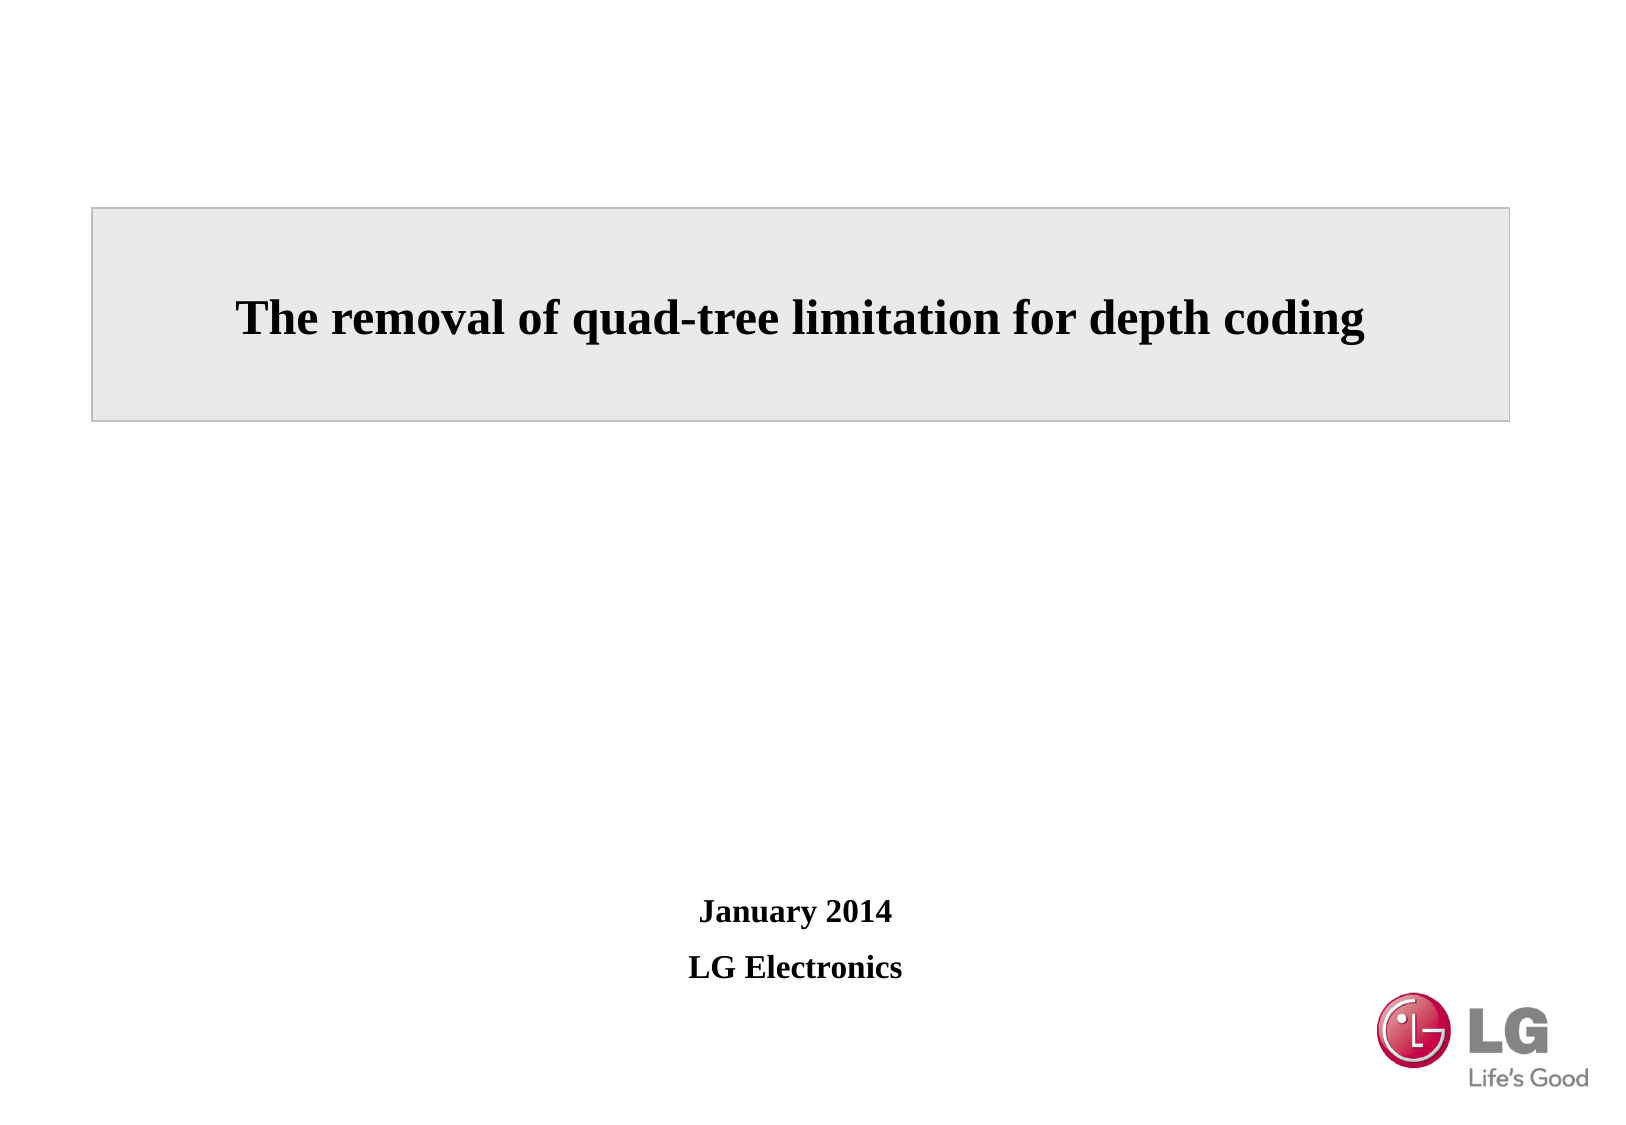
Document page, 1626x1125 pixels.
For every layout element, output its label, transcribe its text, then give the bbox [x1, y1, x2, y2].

picture [1375, 985, 1588, 1093]
text_box LG Electronics [635, 937, 956, 993]
text_box January 2014 [646, 882, 946, 937]
text_box The removal of quad-tree limitation for depth coding [91, 208, 1510, 421]
